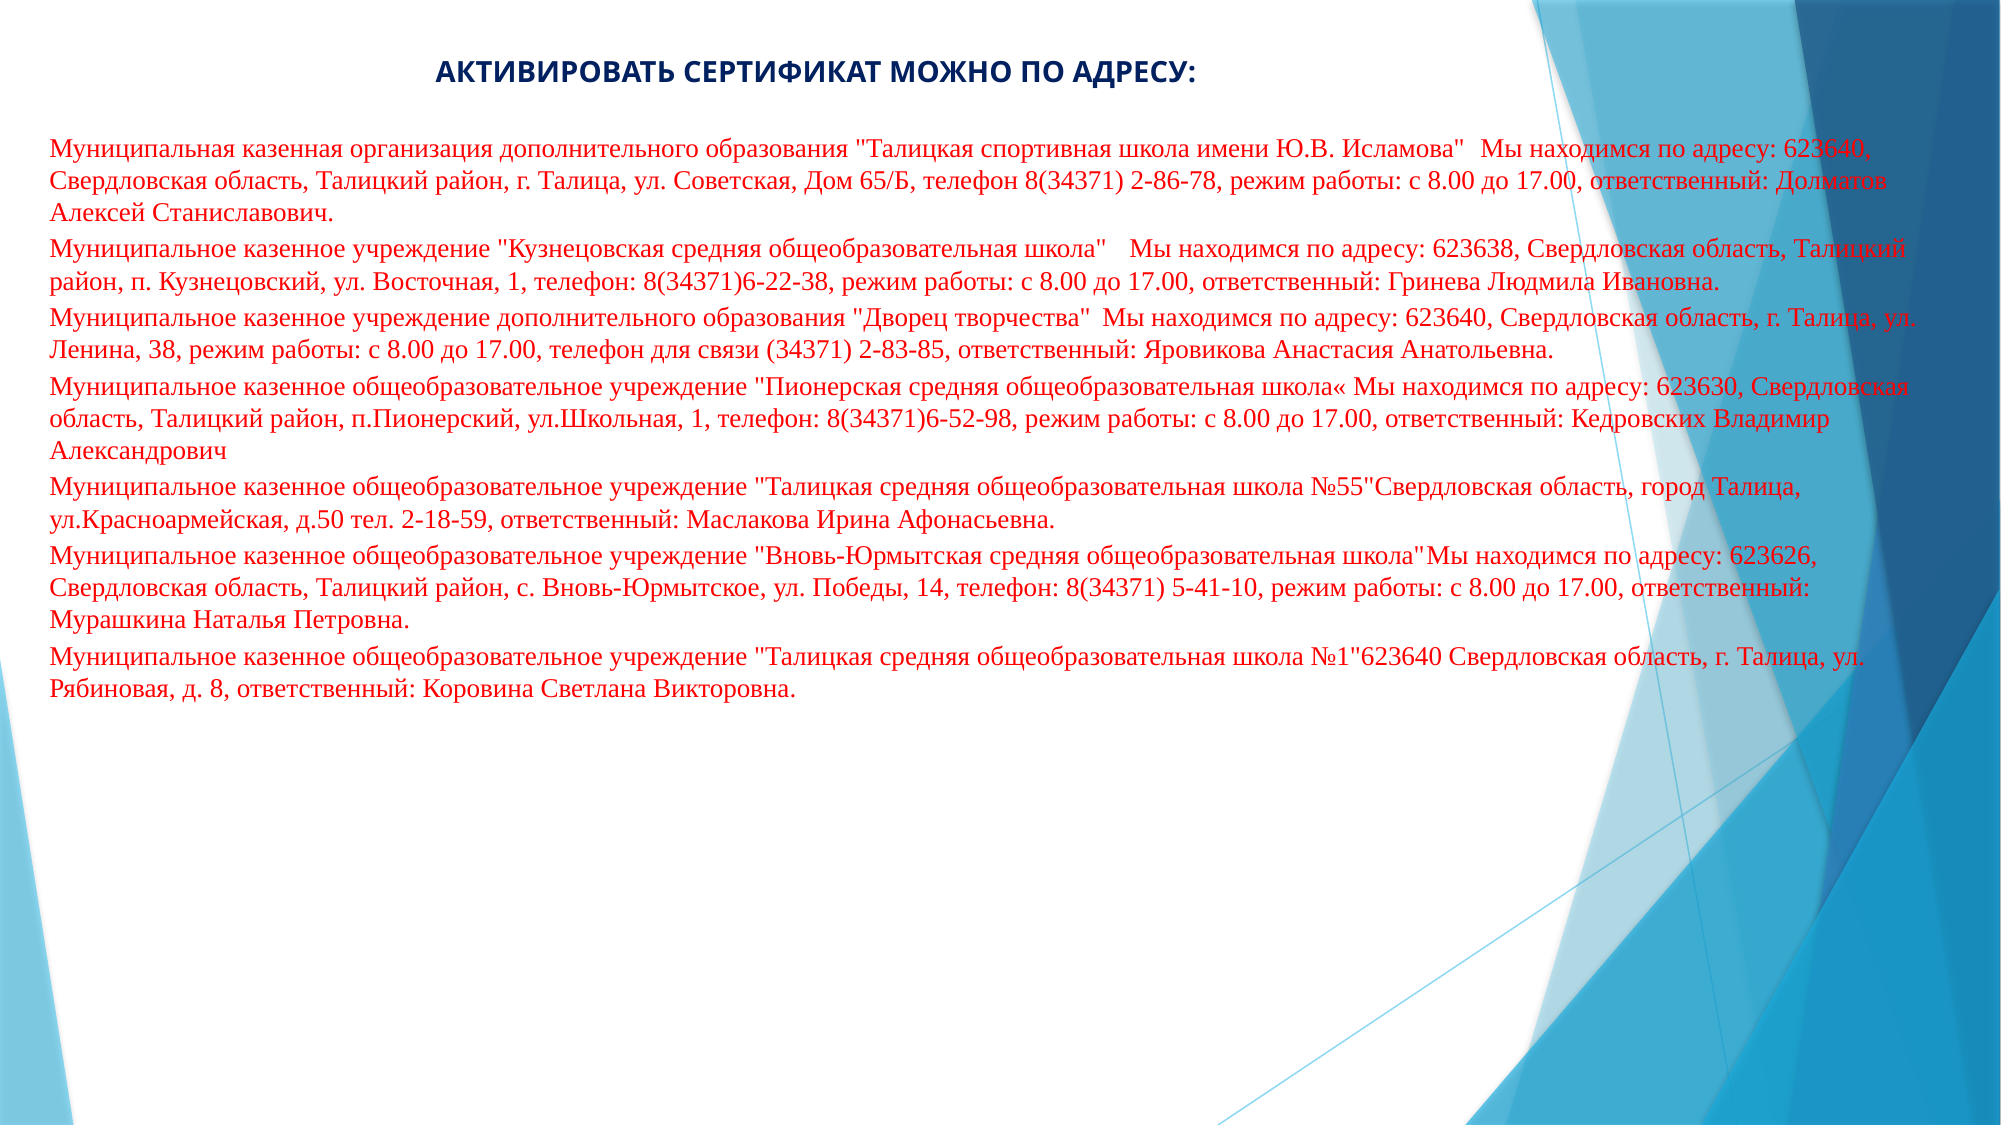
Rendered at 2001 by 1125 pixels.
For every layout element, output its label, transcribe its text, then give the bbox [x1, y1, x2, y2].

title АКТИВИРОВАТЬ СЕРТИФИКАТ МОЖНО ПО АДРЕСУ: [111, 45, 1522, 99]
list Муниципальная казенная организация дополнительного образования "Талицкая спортивная школа имени Ю.В. Исламова" Мы находимся по адресу: 623640, Свердловская область, Талицкий район, г. Талица, ул. Советская, Дом 65/Б, телефон 8(34371) 2-86-78, режим работы: с 8.00 до 17.00, ответственный: Долматов Алексей Станиславович. Муниципальное казенное учреждение "Кузнецовская средняя общеобразовательная школа" Мы находимся по адресу: 623638, Свердловская область, Талицкий район, п. Кузнецовский, ул. Восточная, 1, телефон: 8(34371)6-22-38, режим работы: с 8.00 до 17.00, ответственный: Гринева Людмила Ивановна. Муниципальное казенное учреждение дополнительного образования "Дворец творчества" Мы находимся по адресу: 623640, Свердловская область, г. Талица, ул. Ленина, 38, режим работы: с 8.00 до 17.00, телефон для связи (34371) 2-83-85, ответственный: Яровикова Анастасия Анатольевна. Муниципальное казенное общеобразовательное учреждение "Пионерская средняя общеобразовательная школа« Мы находимся по адресу: 623630, Свердловская область, Талицкий район, п.Пионерский, ул.Школьная, 1, телефон: 8(34371)6-52-98, режим работы: с 8.00 до 17.00, ответственный: Кедровских Владимир Александрович Муниципальное казенное общеобразовательное учреждение "Талицкая средняя общеобразовательная школа №55"Свердловская область, город Талица, ул.Красноармейская, д.50 тел. 2-18-59, ответственный: Маслакова Ирина Афонасьевна. Муниципальное казенное общеобразовательное учреждение "Вновь-Юрмытская средняя общеобразовательная школа" Мы находимся по адресу: 623626, Свердловская область, Талицкий район, с. Вновь-Юрмытское, ул. Победы, 14, телефон: 8(34371) 5-41-10, режим работы: с 8.00 до 17.00, ответственный: Мурашкина Наталья Петровна. Муниципальное казенное общеобразовательное учреждение "Талицкая средняя общеобразовательная школа №1"623640 Свердловская область, г. Талица, ул. Рябиновая, д. 8, ответственный: Коровина Светлана Викторовна. [34, 122, 1943, 760]
